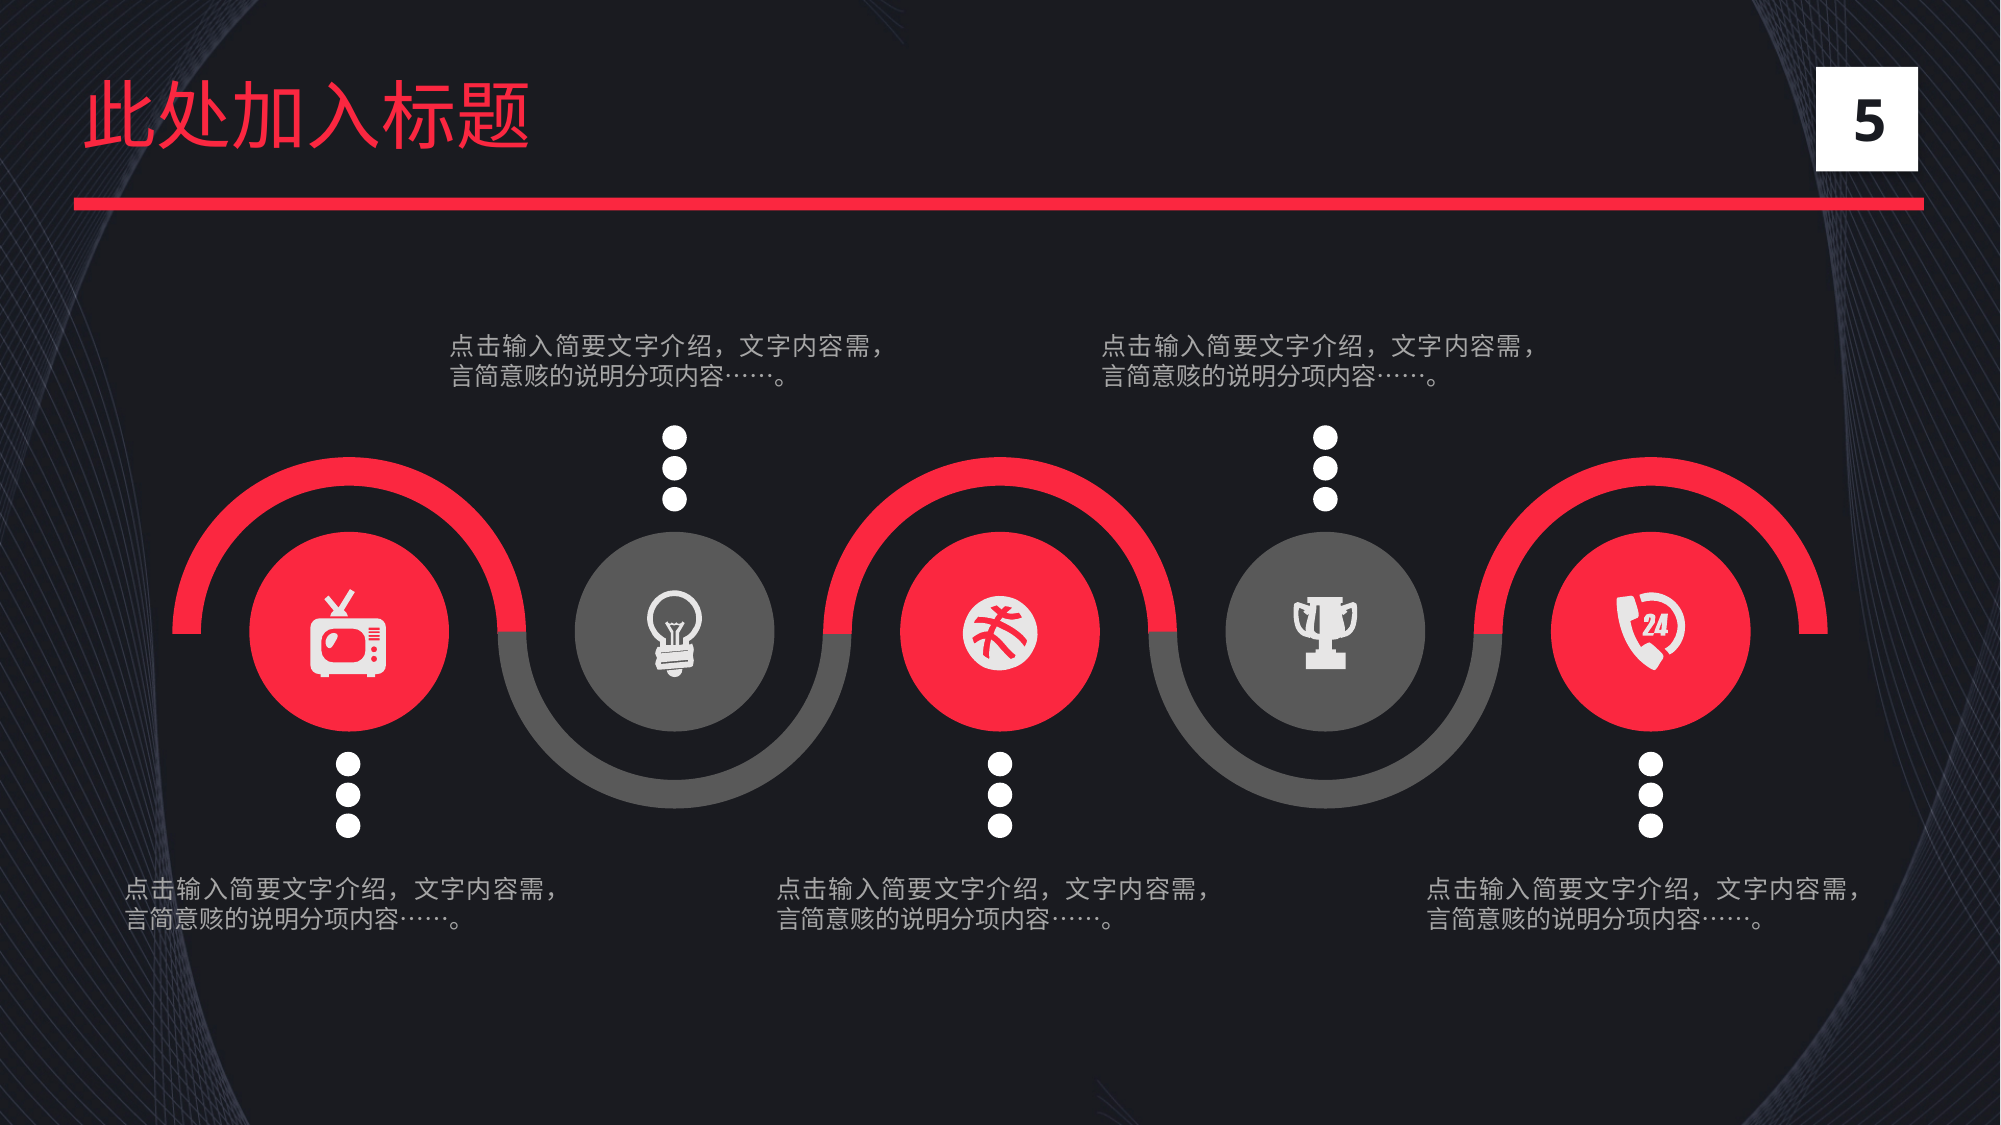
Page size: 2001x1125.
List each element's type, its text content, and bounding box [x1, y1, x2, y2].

text_box 此处加入标题 [66, 60, 754, 177]
text_box 点击输入简要文字介绍，文字内容需，言简意赅的说明分项内容……。 [435, 323, 913, 398]
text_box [1225, 531, 1426, 732]
text_box 点击输入简要文字介绍，文字内容需，言简意赅的说明分项内容……。 [1412, 865, 1890, 941]
text_box 点击输入简要文字介绍，文字内容需，言简意赅的说明分项内容……。 [761, 865, 1239, 941]
text_box [1816, 66, 1919, 172]
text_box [1550, 531, 1751, 732]
text_box 点击输入简要文字介绍，文字内容需，言简意赅的说明分项内容……。 [109, 865, 587, 941]
text_box 5 [1841, 77, 1913, 159]
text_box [899, 531, 1101, 732]
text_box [574, 531, 775, 732]
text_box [1312, 424, 1338, 512]
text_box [171, 454, 1828, 811]
picture [0, 0, 2001, 1125]
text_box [987, 751, 1013, 839]
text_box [1638, 751, 1664, 839]
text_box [335, 751, 361, 839]
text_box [249, 531, 450, 732]
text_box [662, 424, 688, 512]
text_box [72, 195, 1926, 212]
text_box 点击输入简要文字介绍，文字内容需，言简意赅的说明分项内容……。 [1086, 323, 1564, 398]
